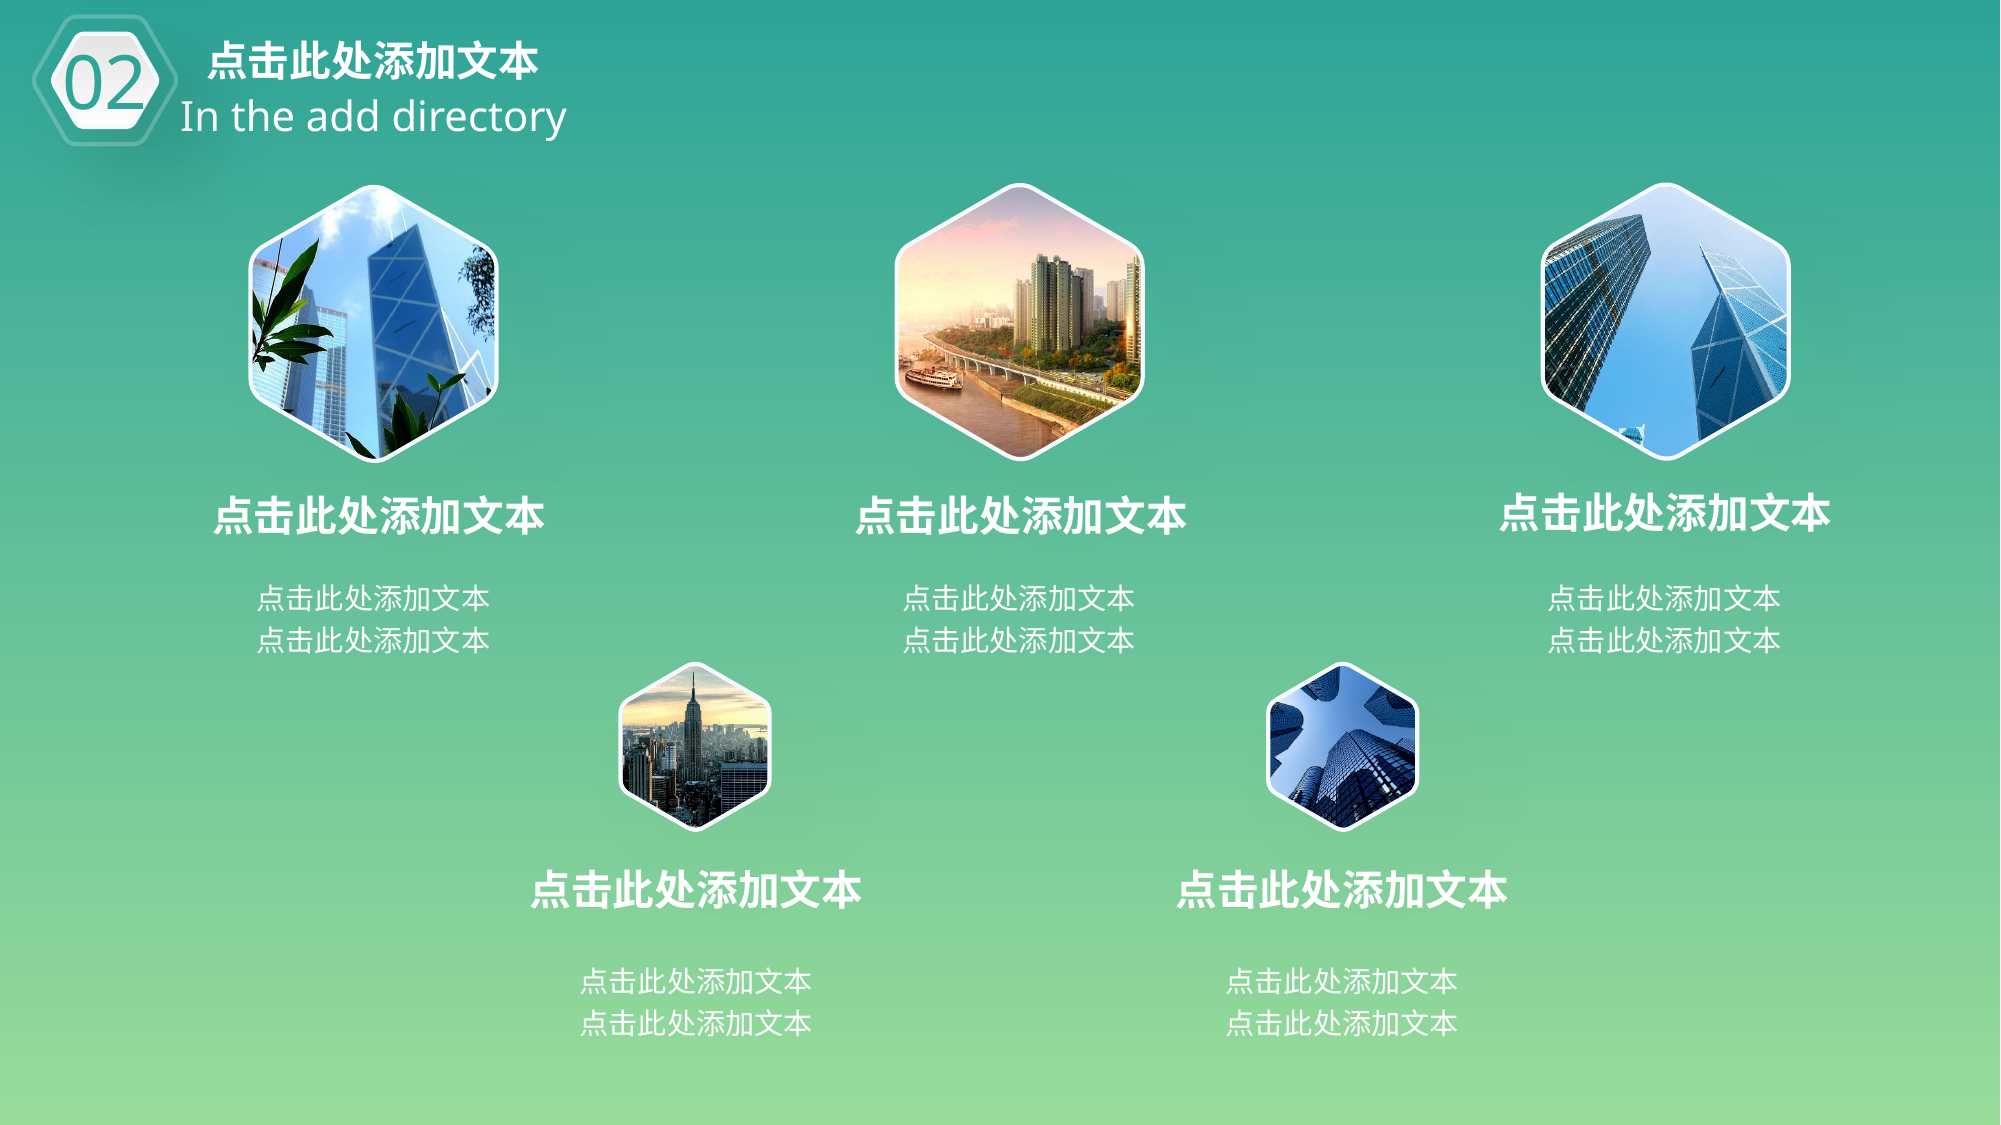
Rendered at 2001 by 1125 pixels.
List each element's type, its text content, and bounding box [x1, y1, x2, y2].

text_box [1268, 663, 1418, 830]
text_box 点击此处添加文本 点击此处添加文本 [1210, 949, 1475, 1048]
text_box 点击此处添加文本 [197, 481, 562, 547]
text_box In the add directory [223, 82, 582, 148]
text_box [250, 186, 497, 461]
text_box 点击此处添加文本 [839, 481, 1204, 547]
text_box 点击此处添加文本 [1483, 479, 1848, 545]
text_box 点击此处添加文本 [1160, 856, 1525, 921]
text_box 点击此处添加文本 [514, 856, 879, 921]
text_box 点击此处添加文本 点击此处添加文本 [564, 949, 829, 1048]
text_box 点击此处添加文本 [191, 27, 556, 82]
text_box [34, 16, 177, 145]
text_box 点击此处添加文本 点击此处添加文本 [887, 565, 1151, 665]
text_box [1542, 184, 1789, 461]
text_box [620, 663, 770, 830]
text_box 点击此处添加文本 点击此处添加文本 [1532, 565, 1797, 665]
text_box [896, 185, 1143, 461]
text_box 点击此处添加文本 点击此处添加文本 [241, 565, 506, 665]
